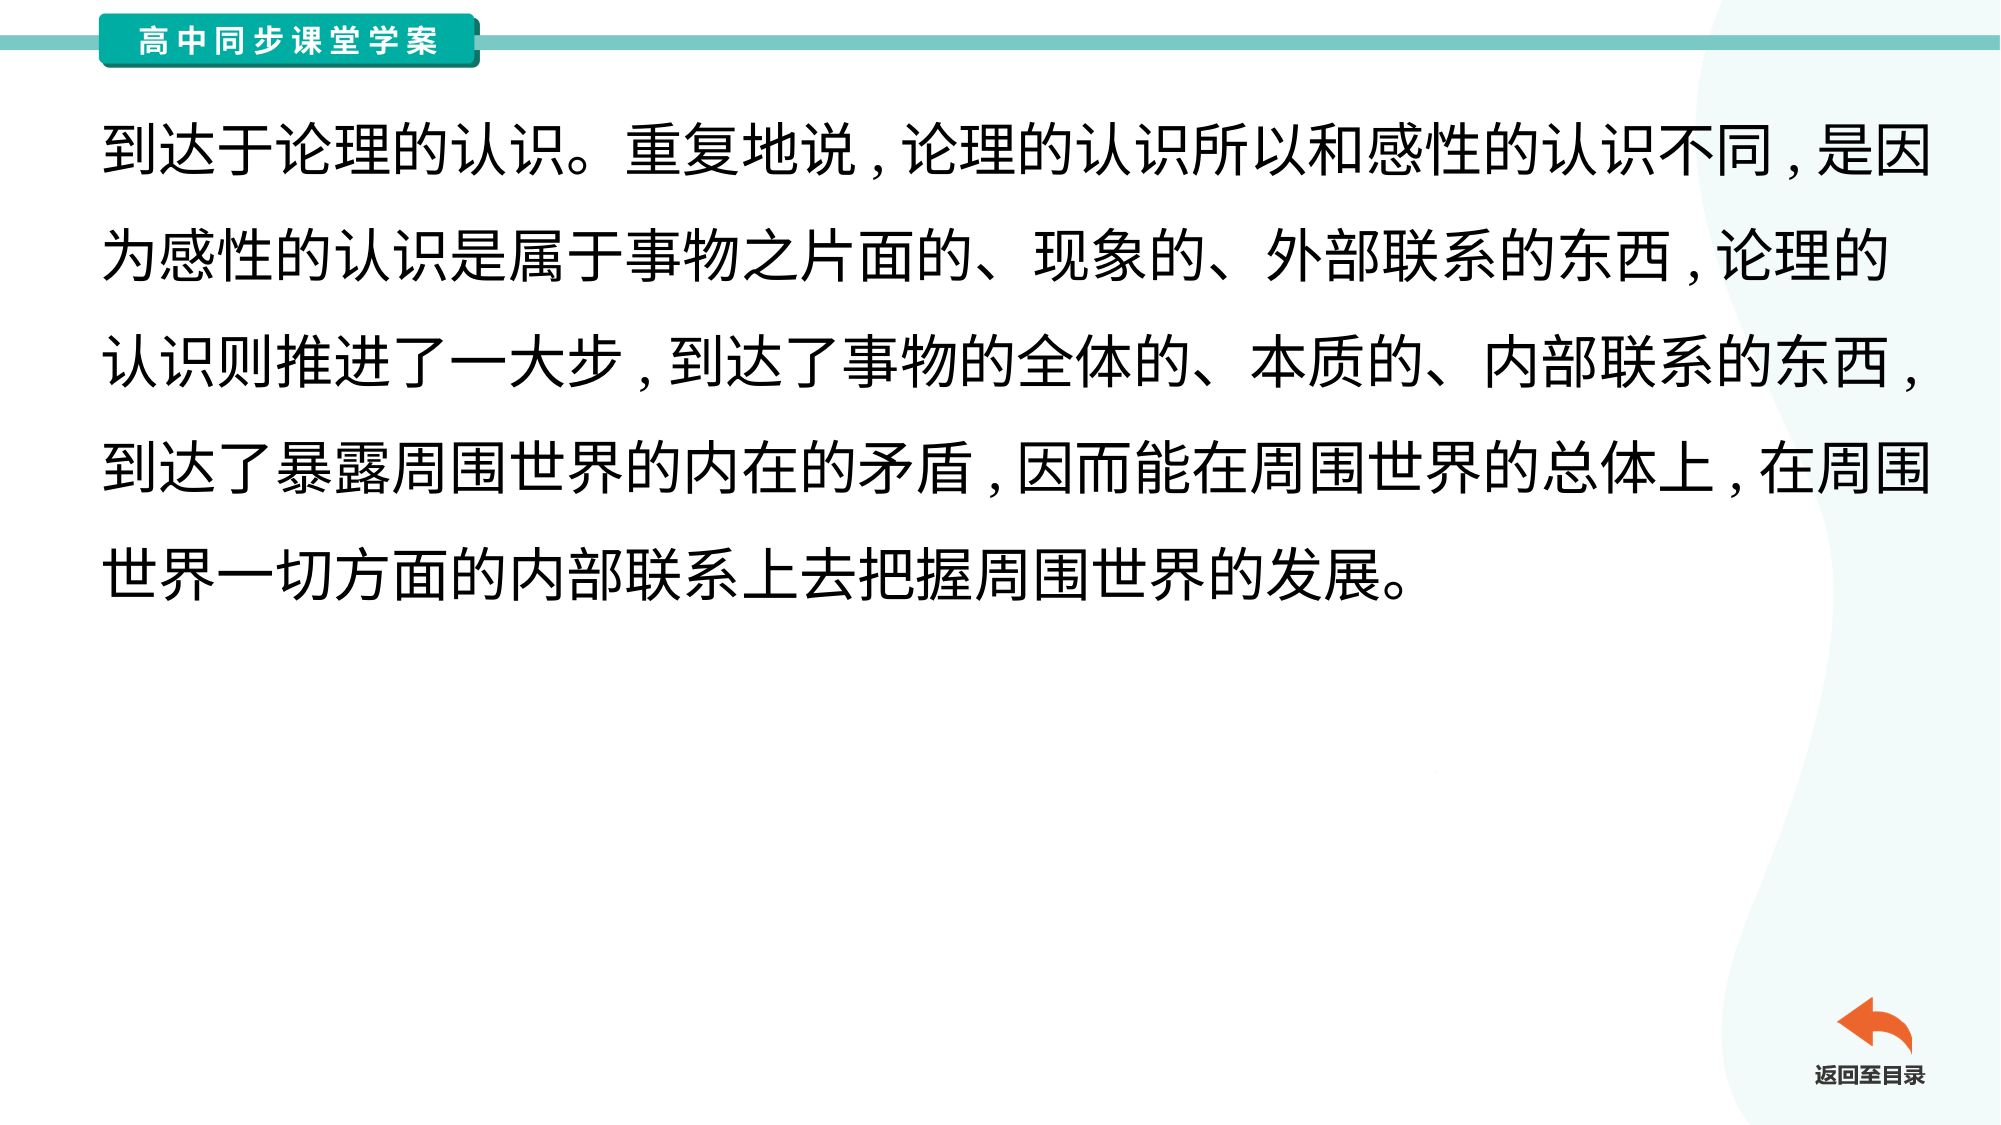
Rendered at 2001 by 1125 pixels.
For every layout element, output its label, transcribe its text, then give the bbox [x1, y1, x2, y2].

picture [0, 0, 2000, 1125]
text_box 到达于论理的认识。重复地说,论理的认识所以和感性的认识不同,是因 为感性的认识是属于事物之片面的、现象的、外部联系的东西,论理的 认识则推进了一大步,到达了事物的全体的、本质的、内部联系的东西, 到达了暴露周围世界的内在的矛盾,因而能在周围世界的总体上,在周围 世界一切方面的内部联系上去把握周围世界的发展。 [100, 76, 1899, 608]
